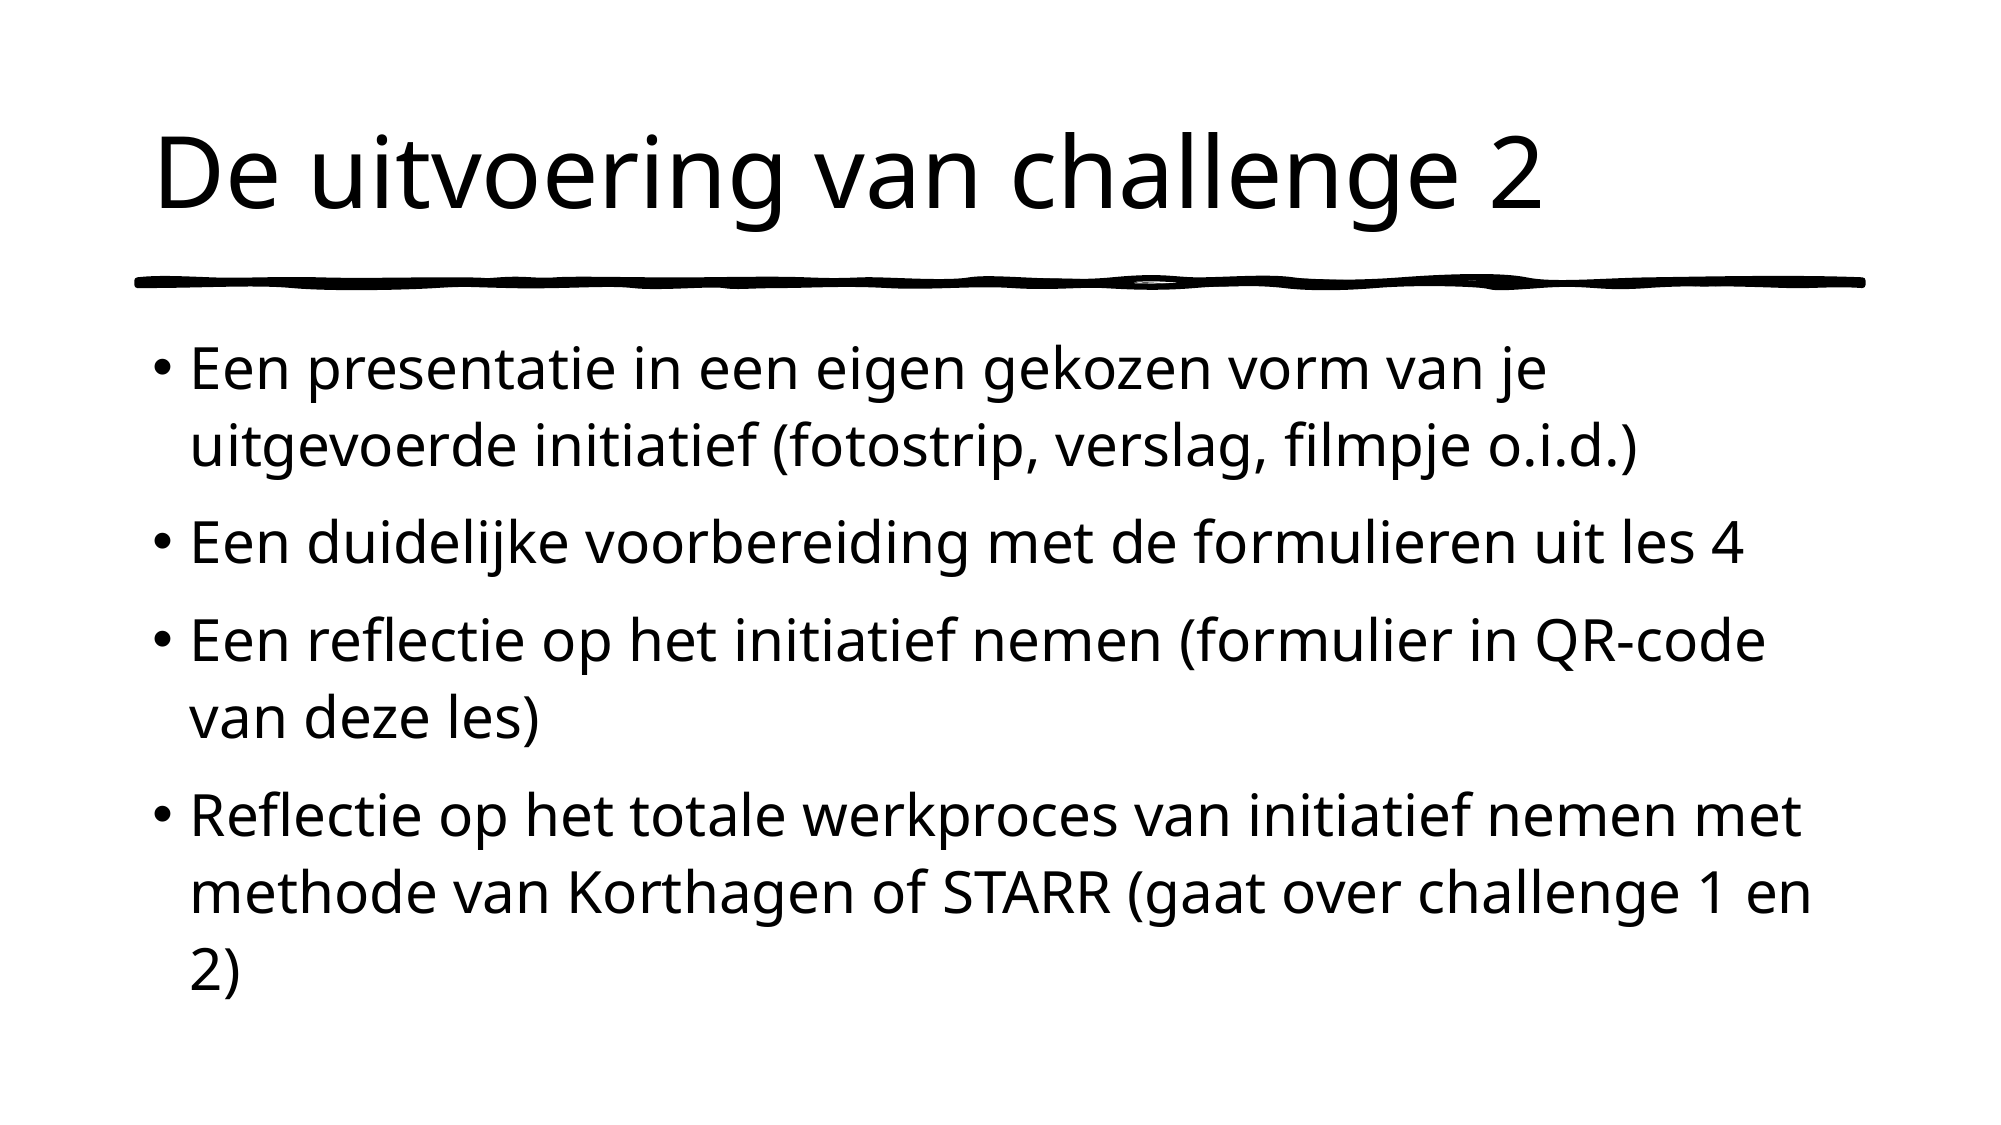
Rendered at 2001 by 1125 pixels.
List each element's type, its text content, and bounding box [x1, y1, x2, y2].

title De uitvoering van challenge 2 [137, 59, 1863, 278]
list Een presentatie in een eigen gekozen vorm van je uitgevoerde initiatief (fotostrip, verslag, filmpje o.i.d.) Een duidelijke voorbereiding met de formulieren uit les 4 Een reflectie op het initiatief nemen (formulier in QR-code van deze les) Reflectie op het totale werkproces van initiatief nemen met methode van Korthagen of STARR (gaat over challenge 1 en 2) [137, 316, 1863, 1014]
